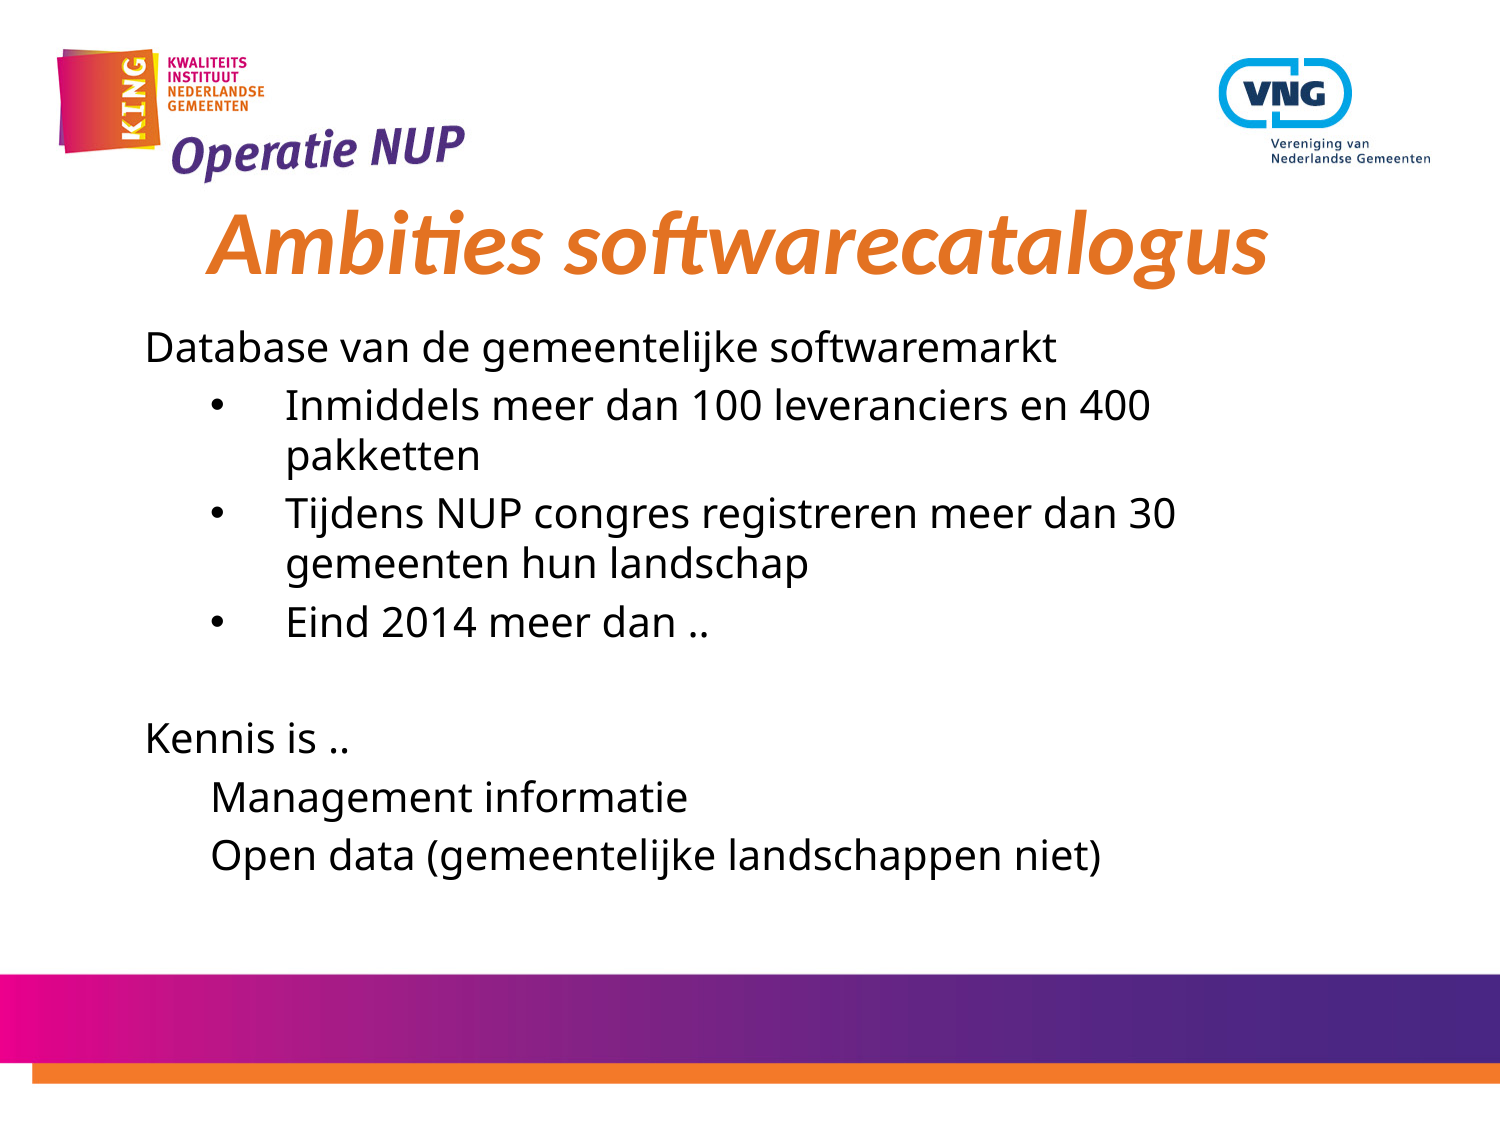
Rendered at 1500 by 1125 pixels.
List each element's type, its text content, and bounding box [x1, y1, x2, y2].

text_box Ambities softwarecatalogus [86, 175, 1393, 313]
picture [0, 0, 1500, 1125]
list Database van de gemeentelijke softwaremarkt Inmiddels meer dan 100 leveranciers en 400 pakketten Tijdens NUP congres registreren meer dan 30 gemeenten hun landschap Eind 2014 meer dan .. Kennis is .. Management informatie Open data (gemeentelijke landschappen niet) [129, 313, 1367, 936]
